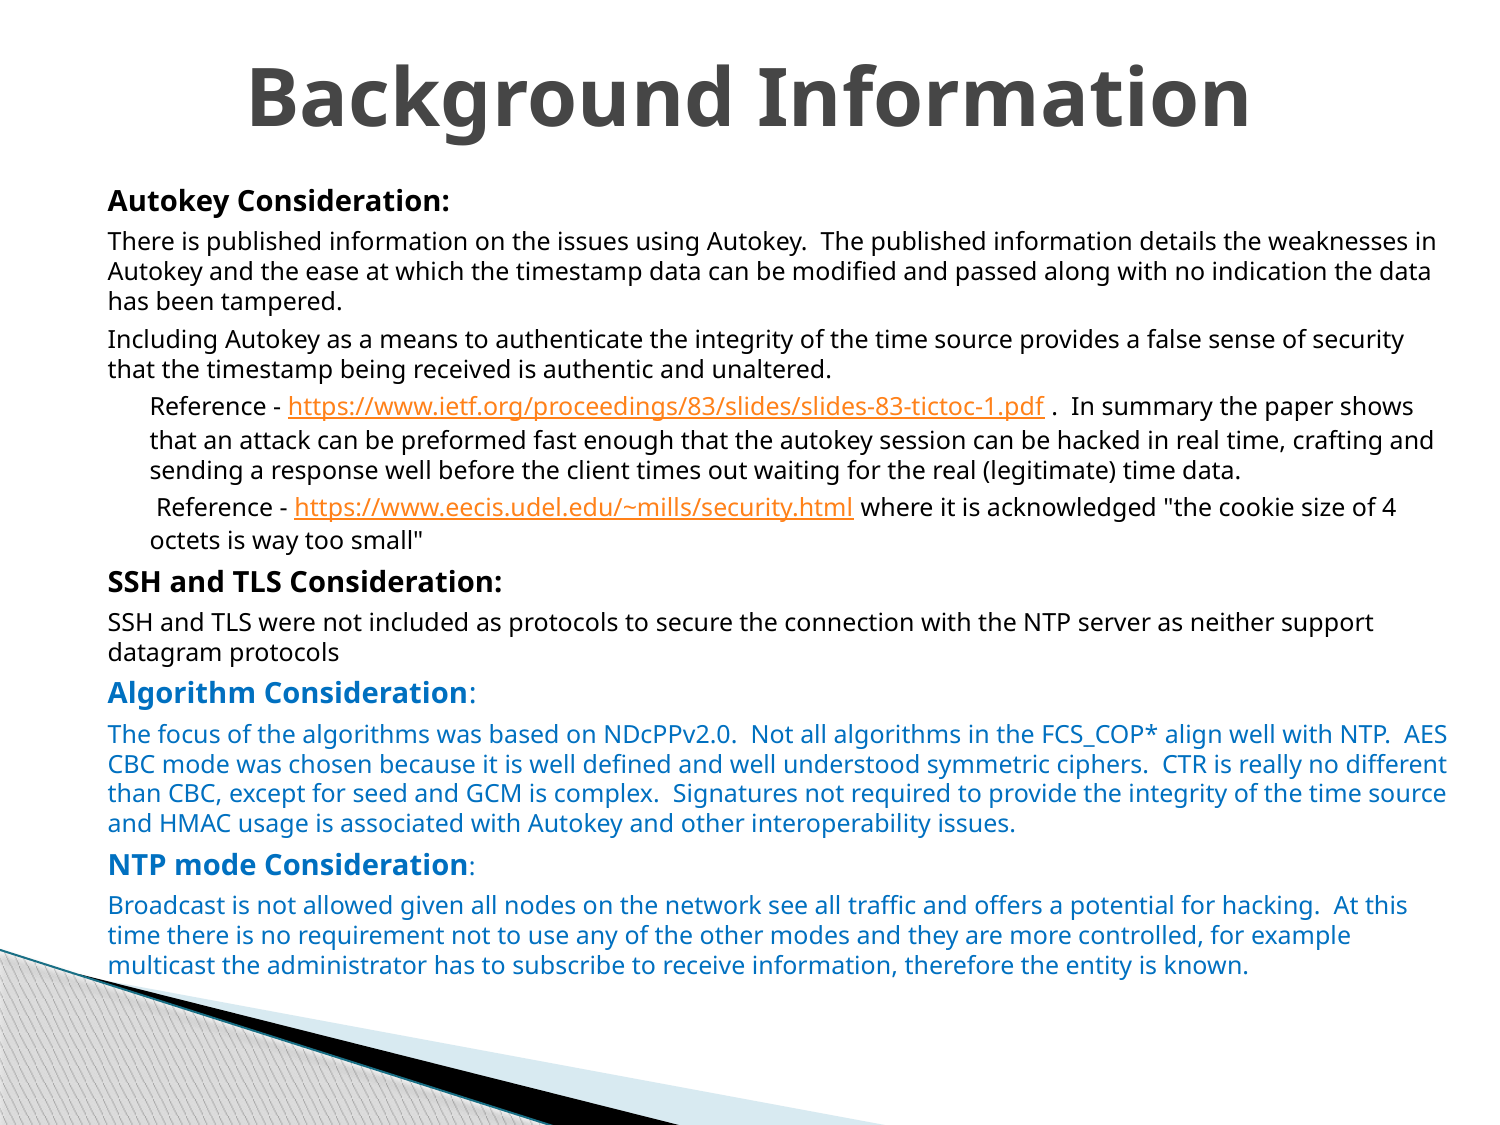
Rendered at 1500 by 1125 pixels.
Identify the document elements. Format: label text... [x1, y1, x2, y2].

title Background Information [74, 37, 1425, 150]
list Autokey Consideration: There is published information on the issues using Autokey. The published information details the weaknesses in Autokey and the ease at which the timestamp data can be modified and passed along with no indication the data has been tampered. Including Autokey as a means to authenticate the integrity of the time source provides a false sense of security that the timestamp being received is authentic and unaltered. Reference - https://www.ietf.org/proceedings/83/slides/slides-83-tictoc-1.pdf . In summary the paper shows that an attack can be preformed fast enough that the autokey session can be hacked in real time, crafting and sending a response well before the client times out waiting for the real (legitimate) time data. Reference - https://www.eecis.udel.edu/~mills/security.html where it is acknowledged "the cookie size of 4 octets is way too small" SSH and TLS Consideration: SSH and TLS were not included as protocols to secure the connection with the NTP server as neither support datagram protocols Algorithm Consideration: The focus of the algorithms was based on NDcPPv2.0. Not all algorithms in the FCS_COP* align well with NTP. AES CBC mode was chosen because it is well defined and well understood symmetric ciphers. CTR is really no different than CBC, except for seed and GCM is complex. Signatures not required to provide the integrity of the time source and HMAC usage is associated with Autokey and other interoperability issues. NTP mode Consideration: Broadcast is not allowed given all nodes on the network see all traffic and offers a potential for hacking. At this time there is no requirement not to use any of the other modes and they are more controlled, for example multicast the administrator has to subscribe to receive information, therefore the entity is known. [74, 174, 1466, 1000]
